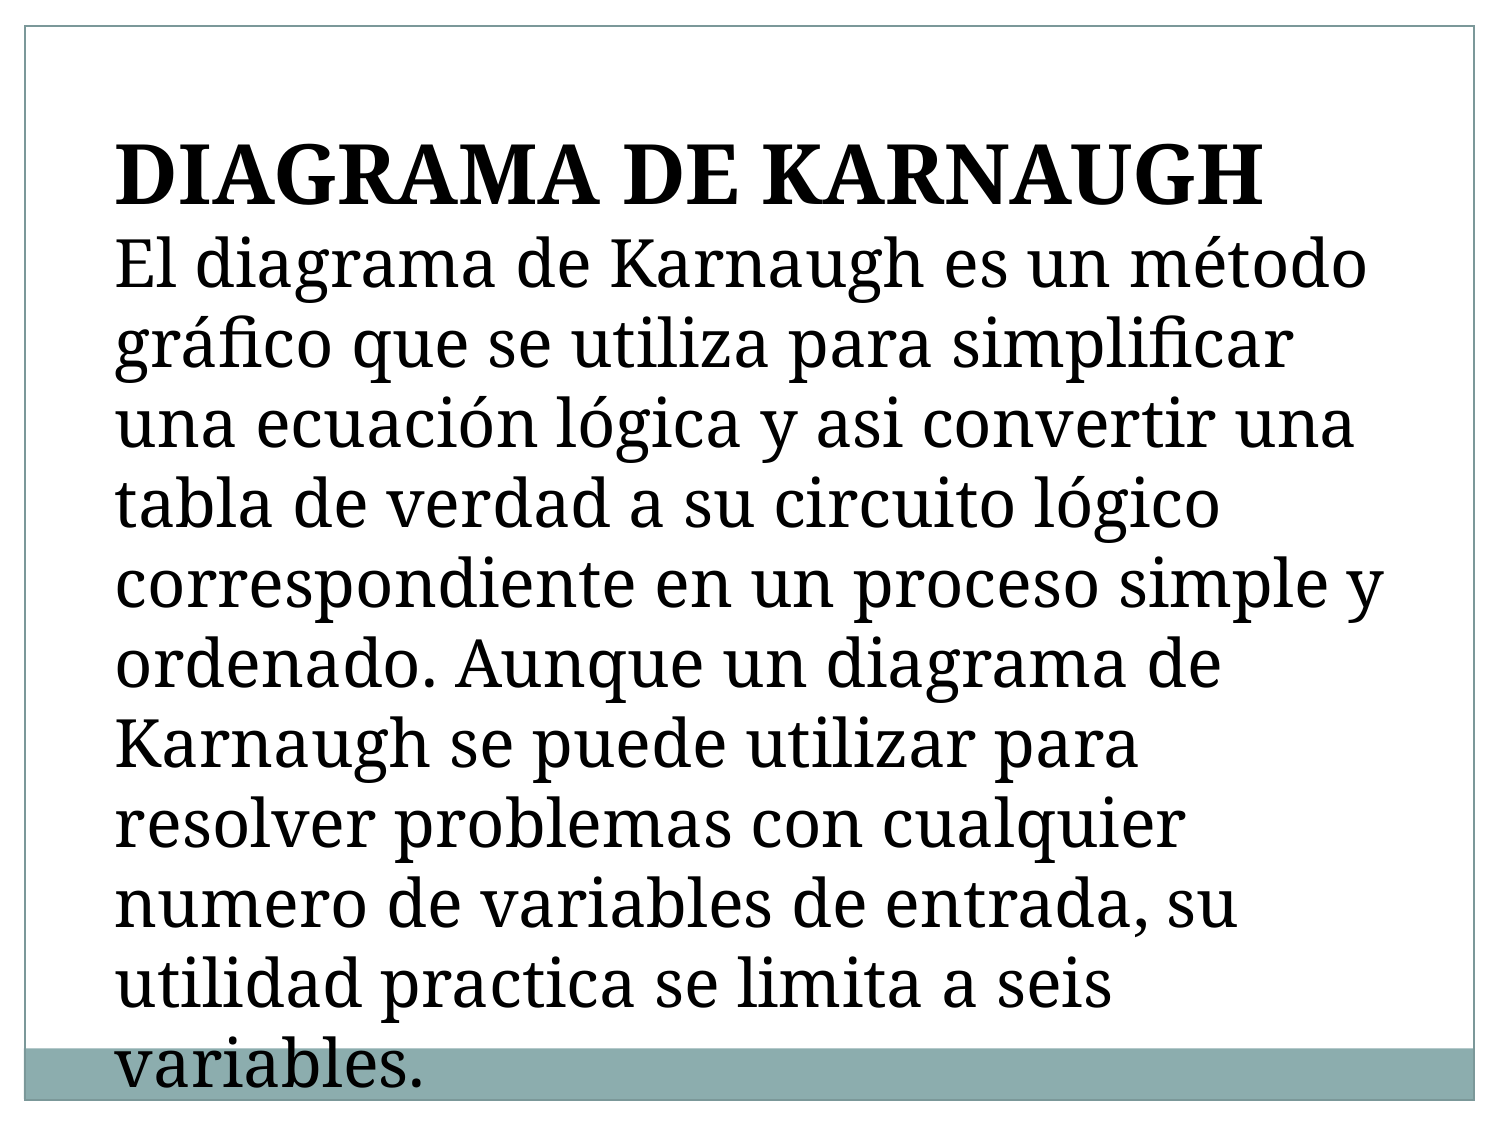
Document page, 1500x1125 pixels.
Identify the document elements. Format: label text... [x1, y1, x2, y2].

text_box DIAGRAMA DE KARNAUGH El diagrama de Karnaugh es un método gráfico que se utiliza para simplificar una ecuación lógica y asi convertir una tabla de verdad a su circuito lógico correspondiente en un proceso simple y ordenado. Aunque un diagrama de Karnaugh se puede utilizar para resolver problemas con cualquier numero de variables de entrada, su utilidad practica se limita a seis variables. [100, 113, 1412, 1125]
